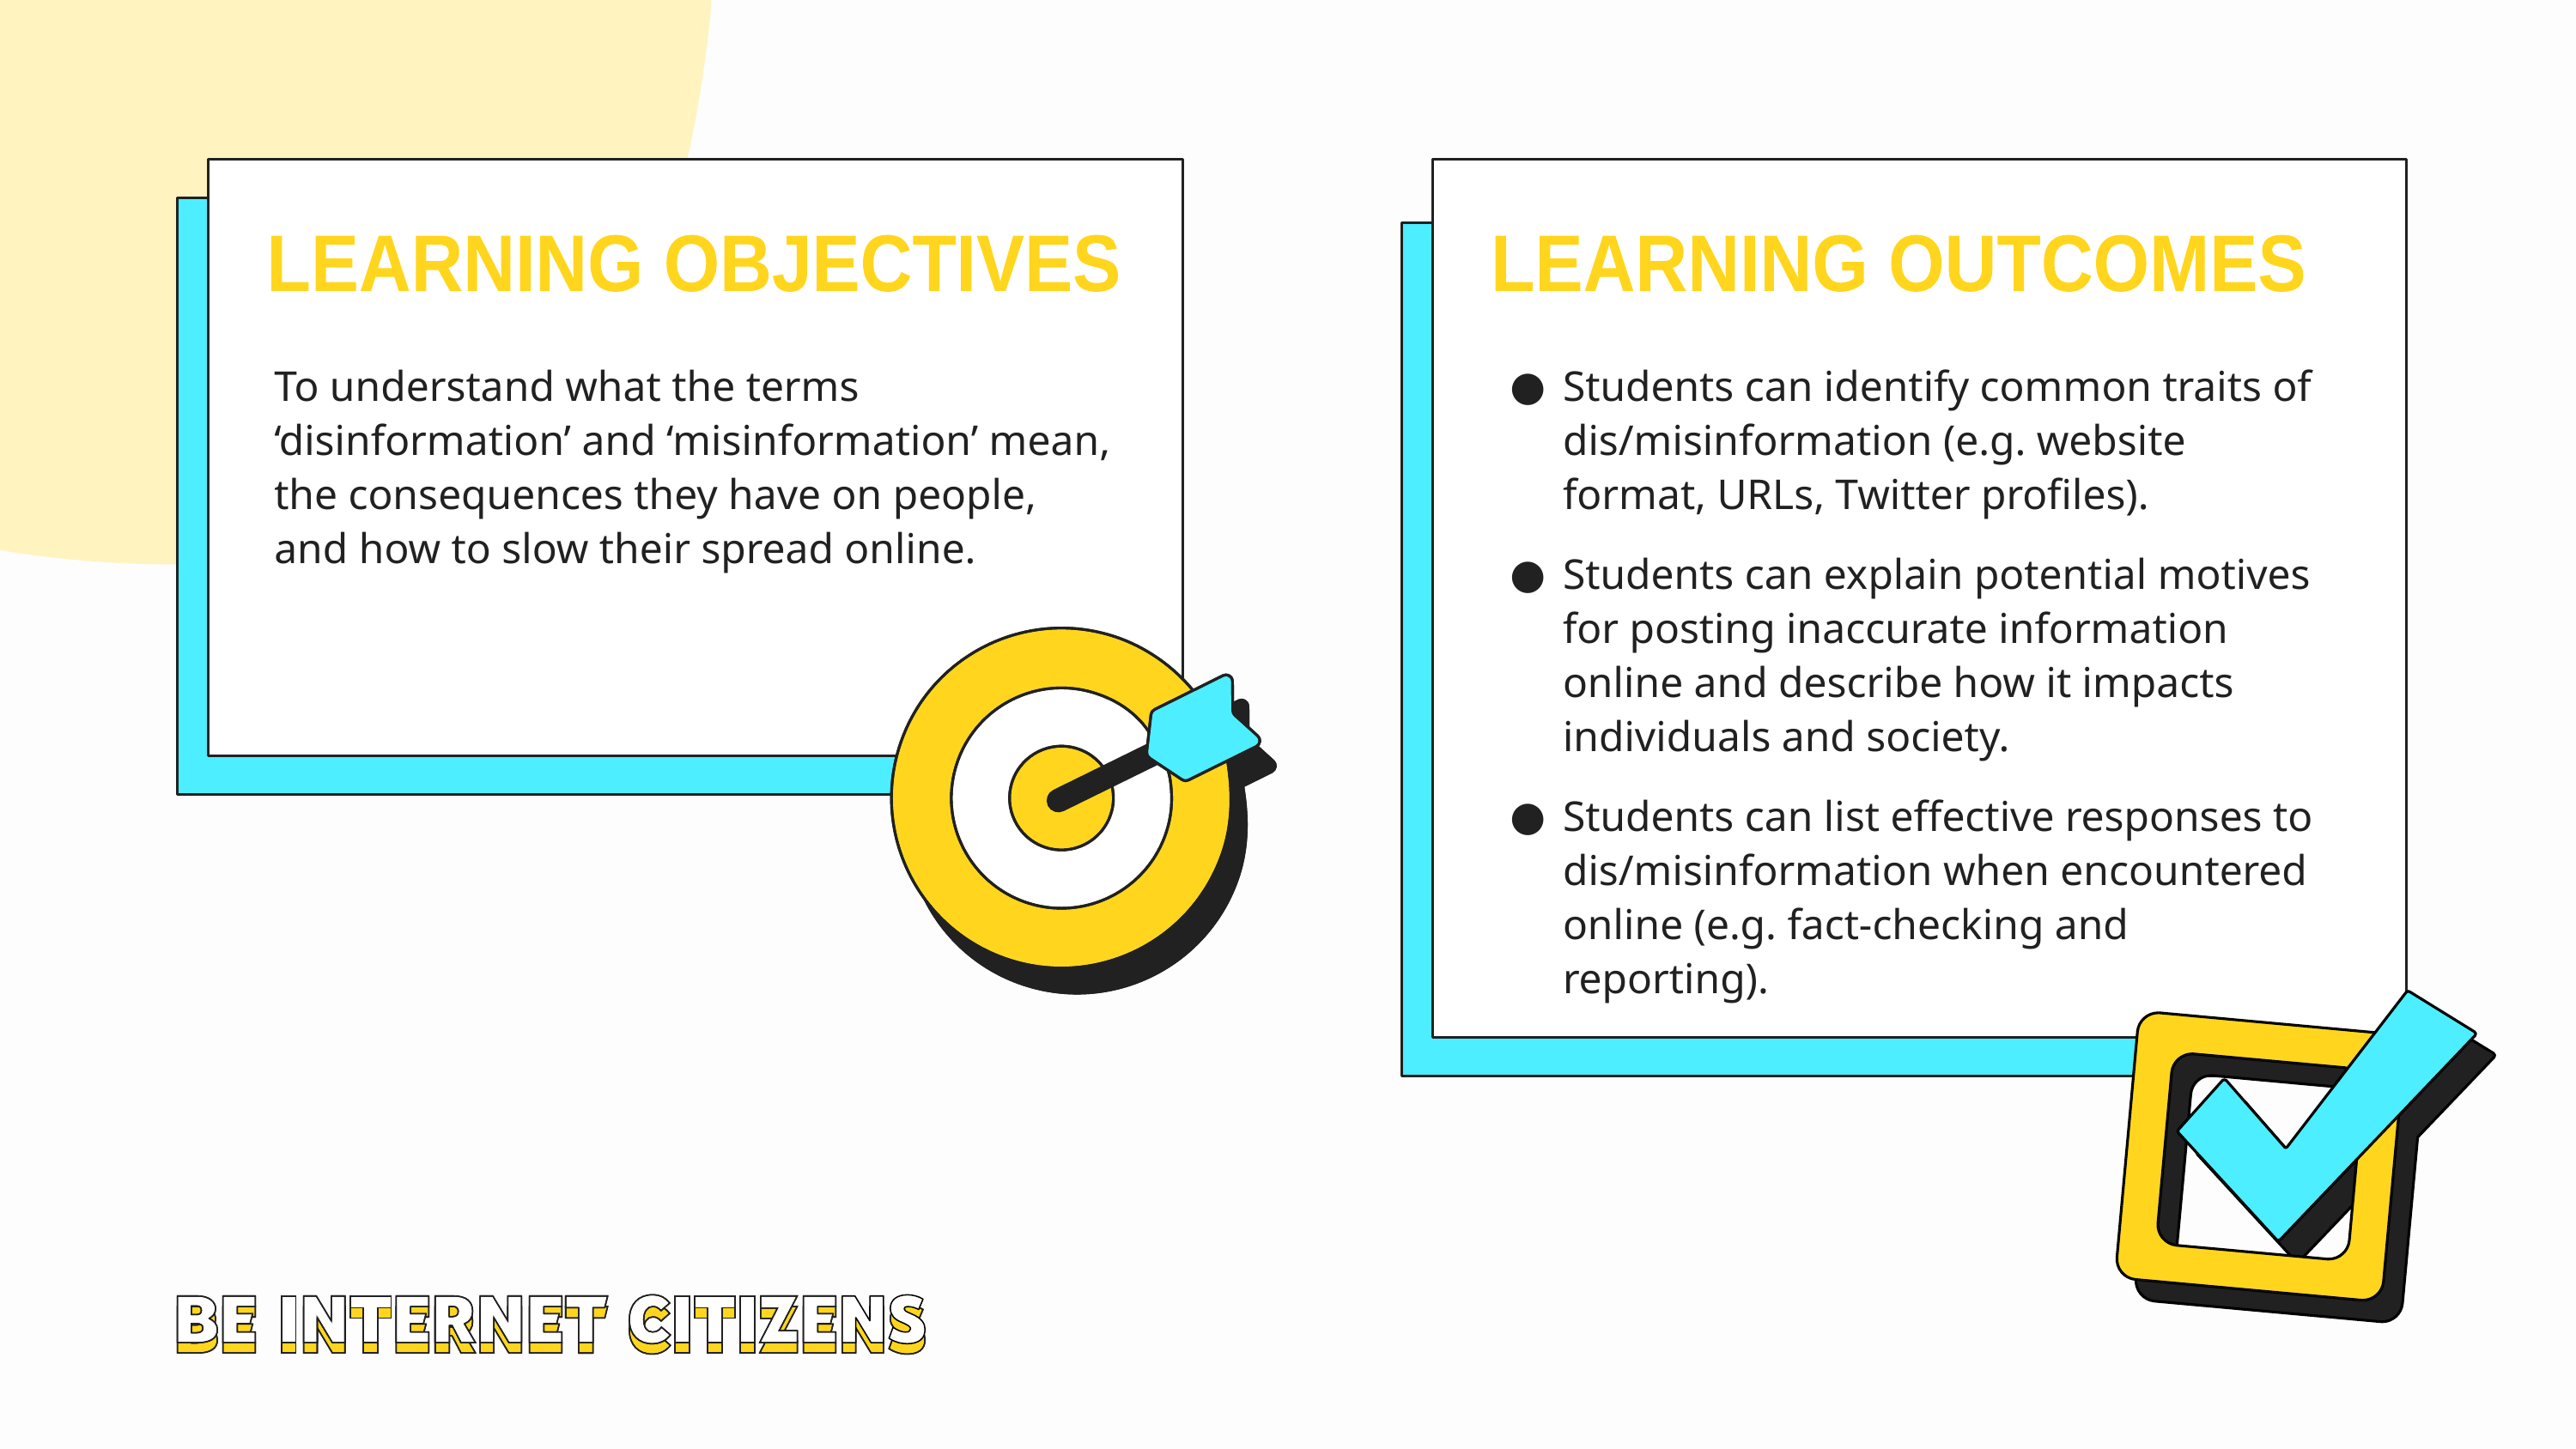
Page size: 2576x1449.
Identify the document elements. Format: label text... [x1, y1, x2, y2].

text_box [845, 582, 1295, 1040]
text_box Students can identify common traits of dis/misinformation (e.g. website format, URLs, Twitter profiles). Students can explain potential motives for posting inaccurate information online and describe how it impacts individuals and society. Students can list effective responses to dis/misinformation when encountered online (e.g. fact-checking and reporting). [1485, 342, 2353, 1016]
text_box [177, 197, 841, 795]
text_box [1432, 159, 2407, 1038]
text_box To understand what the terms ‘disinformation’ and ‘misinformation’ mean, the consequences they have on people, and how to slow their spread online. [261, 342, 1128, 585]
text_box [1401, 222, 2111, 1076]
text_box [0, 0, 712, 565]
text_box [208, 159, 1183, 756]
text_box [2115, 991, 2496, 1323]
